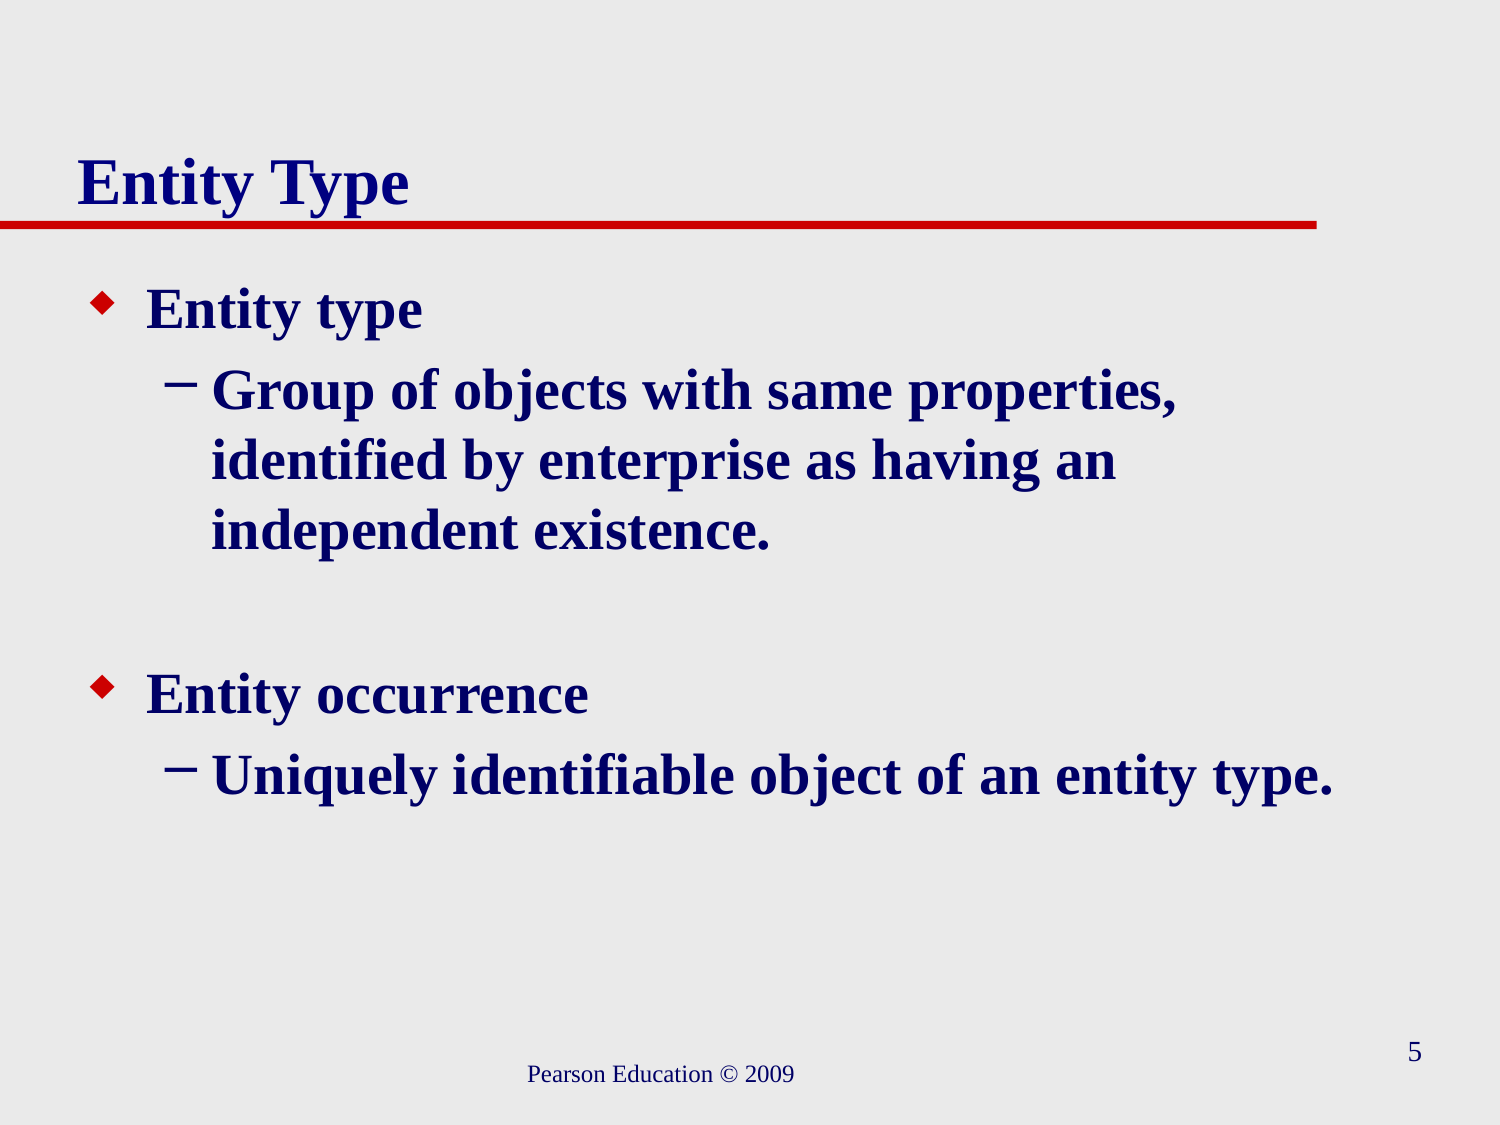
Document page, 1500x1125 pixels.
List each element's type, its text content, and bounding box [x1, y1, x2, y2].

title Entity Type [62, 43, 1338, 226]
text_box Pearson Education © 2009 [512, 1050, 1038, 1095]
slide_number 5 [1125, 1012, 1438, 1088]
list Entity type Group of objects with same properties, identified by enterprise as having an independent existence. Entity occurrence Uniquely identifiable object of an entity type. [74, 262, 1376, 938]
